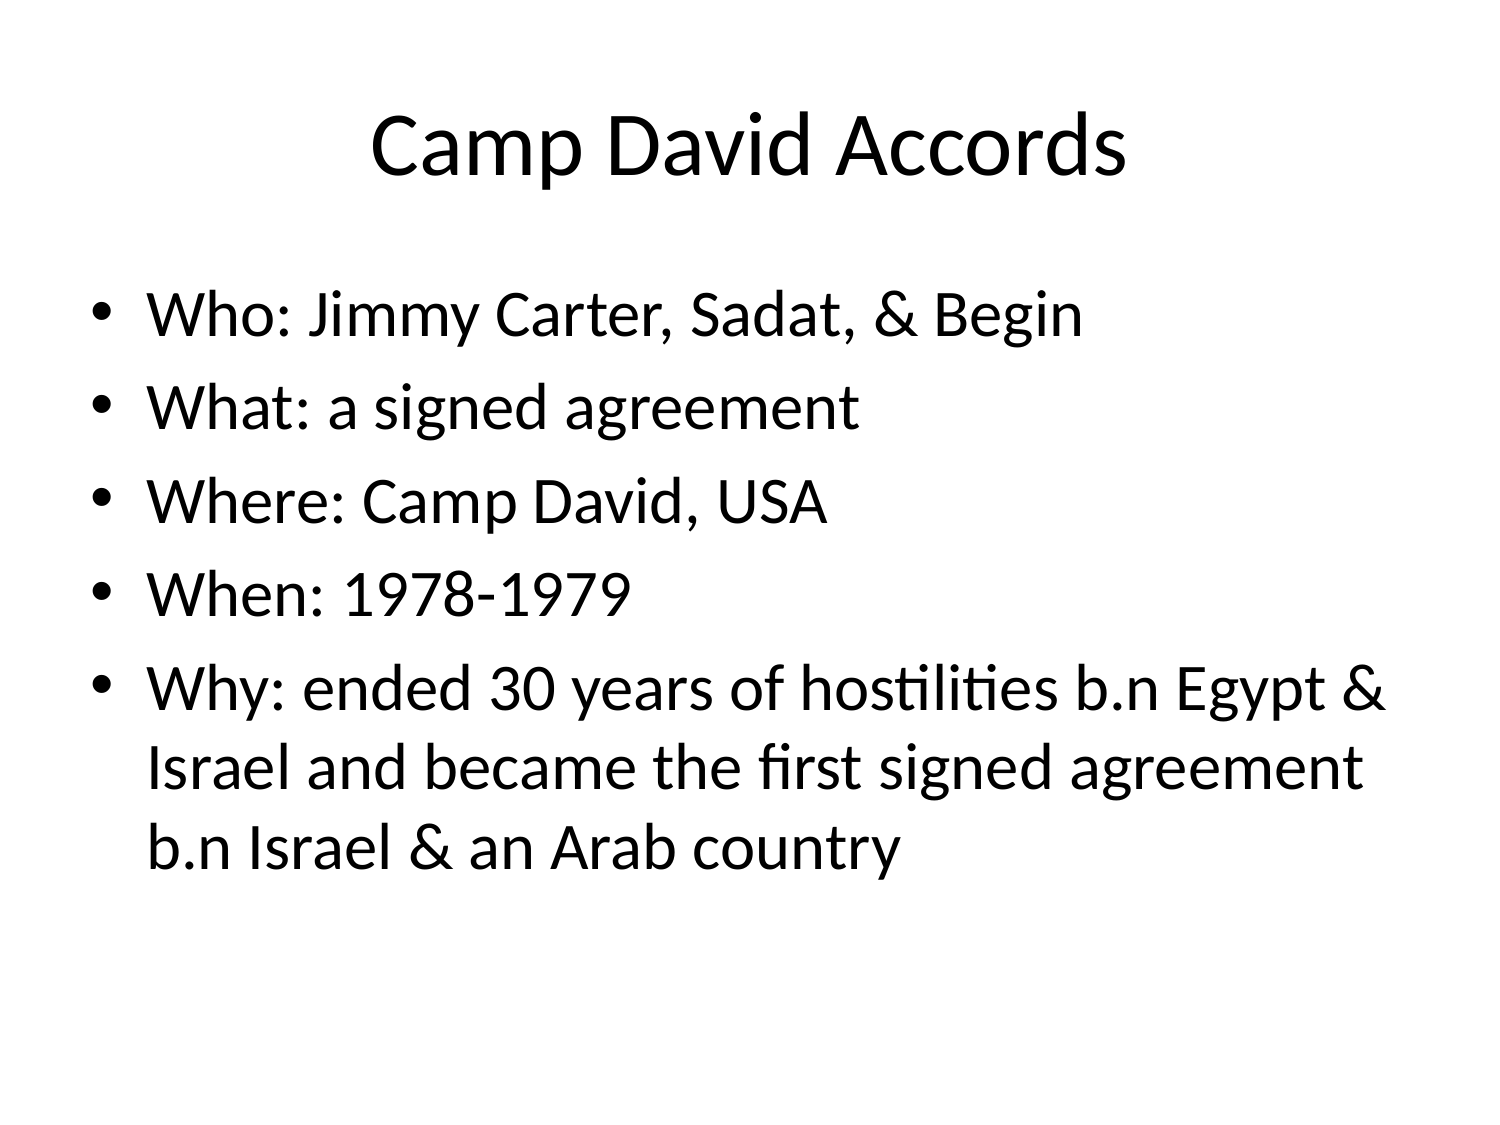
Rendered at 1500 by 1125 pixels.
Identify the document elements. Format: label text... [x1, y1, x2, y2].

title Camp David Accords [75, 45, 1425, 233]
list Who: Jimmy Carter, Sadat, & Begin What: a signed agreement Where: Camp David, USA When: 1978-1979 Why: ended 30 years of hostilities b.n Egypt & Israel and became the first signed agreement b.n Israel & an Arab country [75, 262, 1425, 1005]
